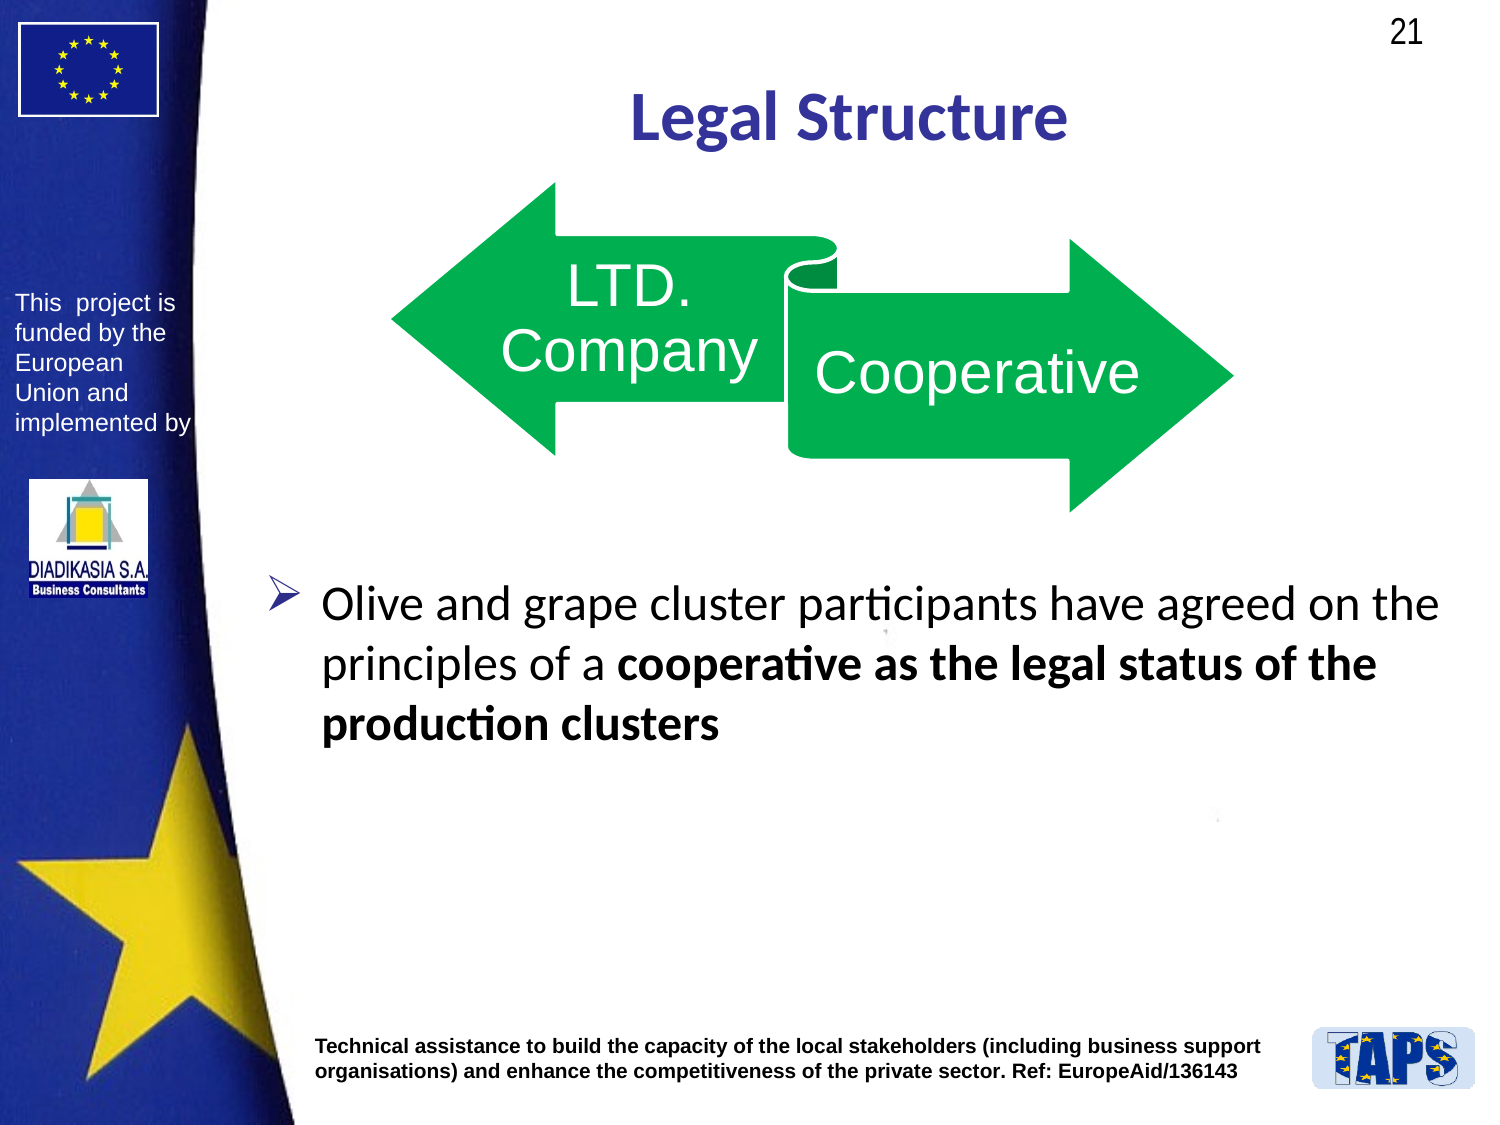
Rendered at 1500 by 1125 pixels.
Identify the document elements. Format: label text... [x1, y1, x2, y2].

list Olive and grape cluster participants have agreed on the principles of a cooperative as the legal status of the production clusters [249, 562, 1463, 988]
picture [0, 0, 1500, 1125]
title Legal Structure [237, 61, 1463, 163]
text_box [387, 111, 1238, 584]
